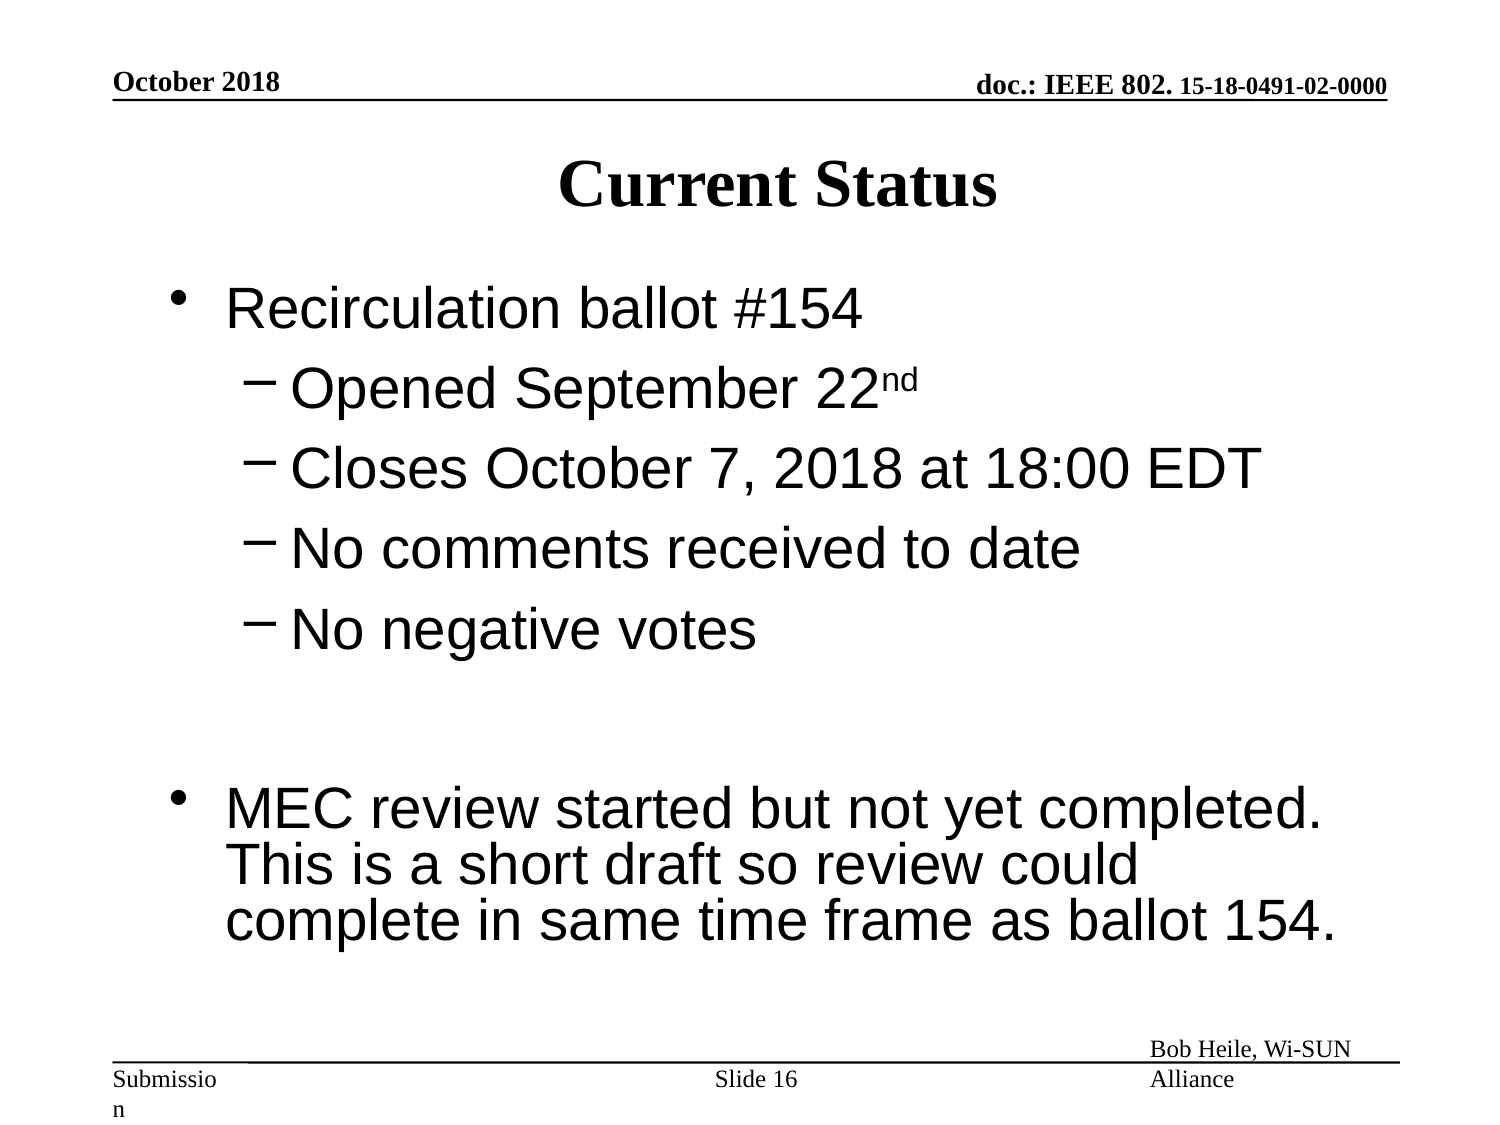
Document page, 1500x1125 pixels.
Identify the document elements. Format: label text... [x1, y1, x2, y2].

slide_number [112, 62, 375, 98]
slide_number Slide 16 [712, 1062, 800, 1093]
list Recirculation ballot #154 Opened September 22nd Closes October 7, 2018 at 18:00 EDT No comments received to date No negative votes MEC review started but not yet completed. This is a short draft so review could complete in same time frame as ballot 154. [153, 276, 1386, 857]
footer Bob Heile, Wi-SUN Alliance [1149, 1062, 1413, 1093]
text_box Current Status [140, 130, 1416, 256]
